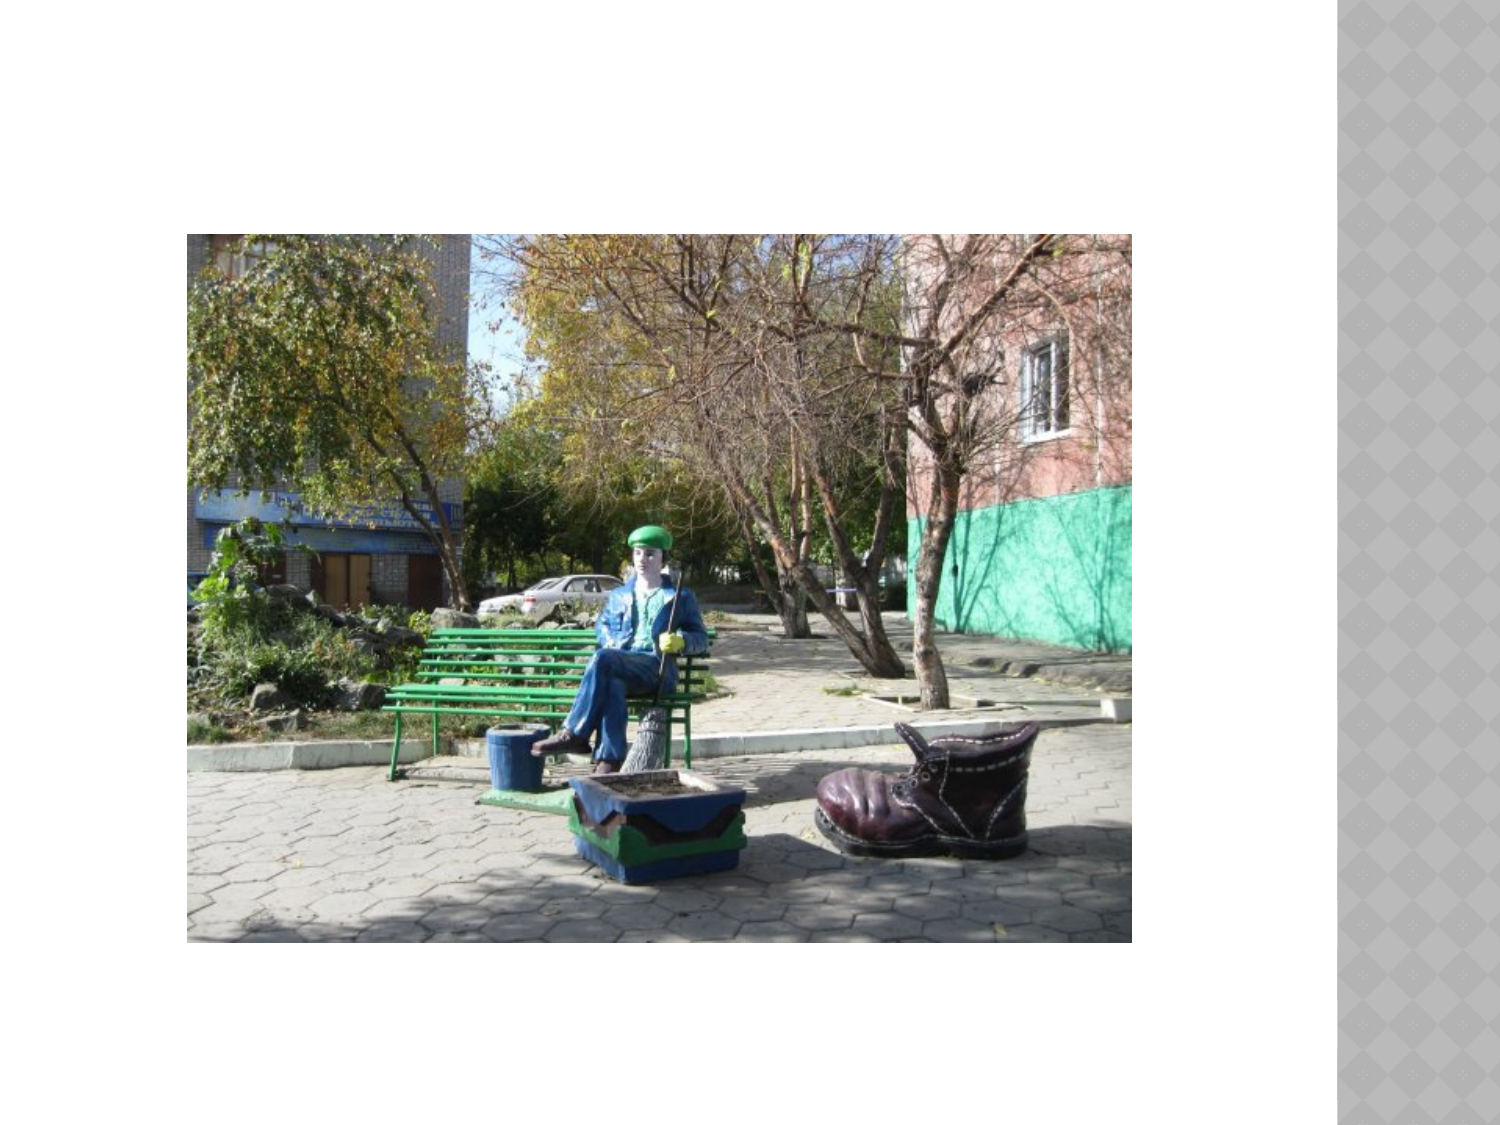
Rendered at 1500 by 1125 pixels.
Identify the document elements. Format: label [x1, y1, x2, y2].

list [187, 233, 1132, 943]
